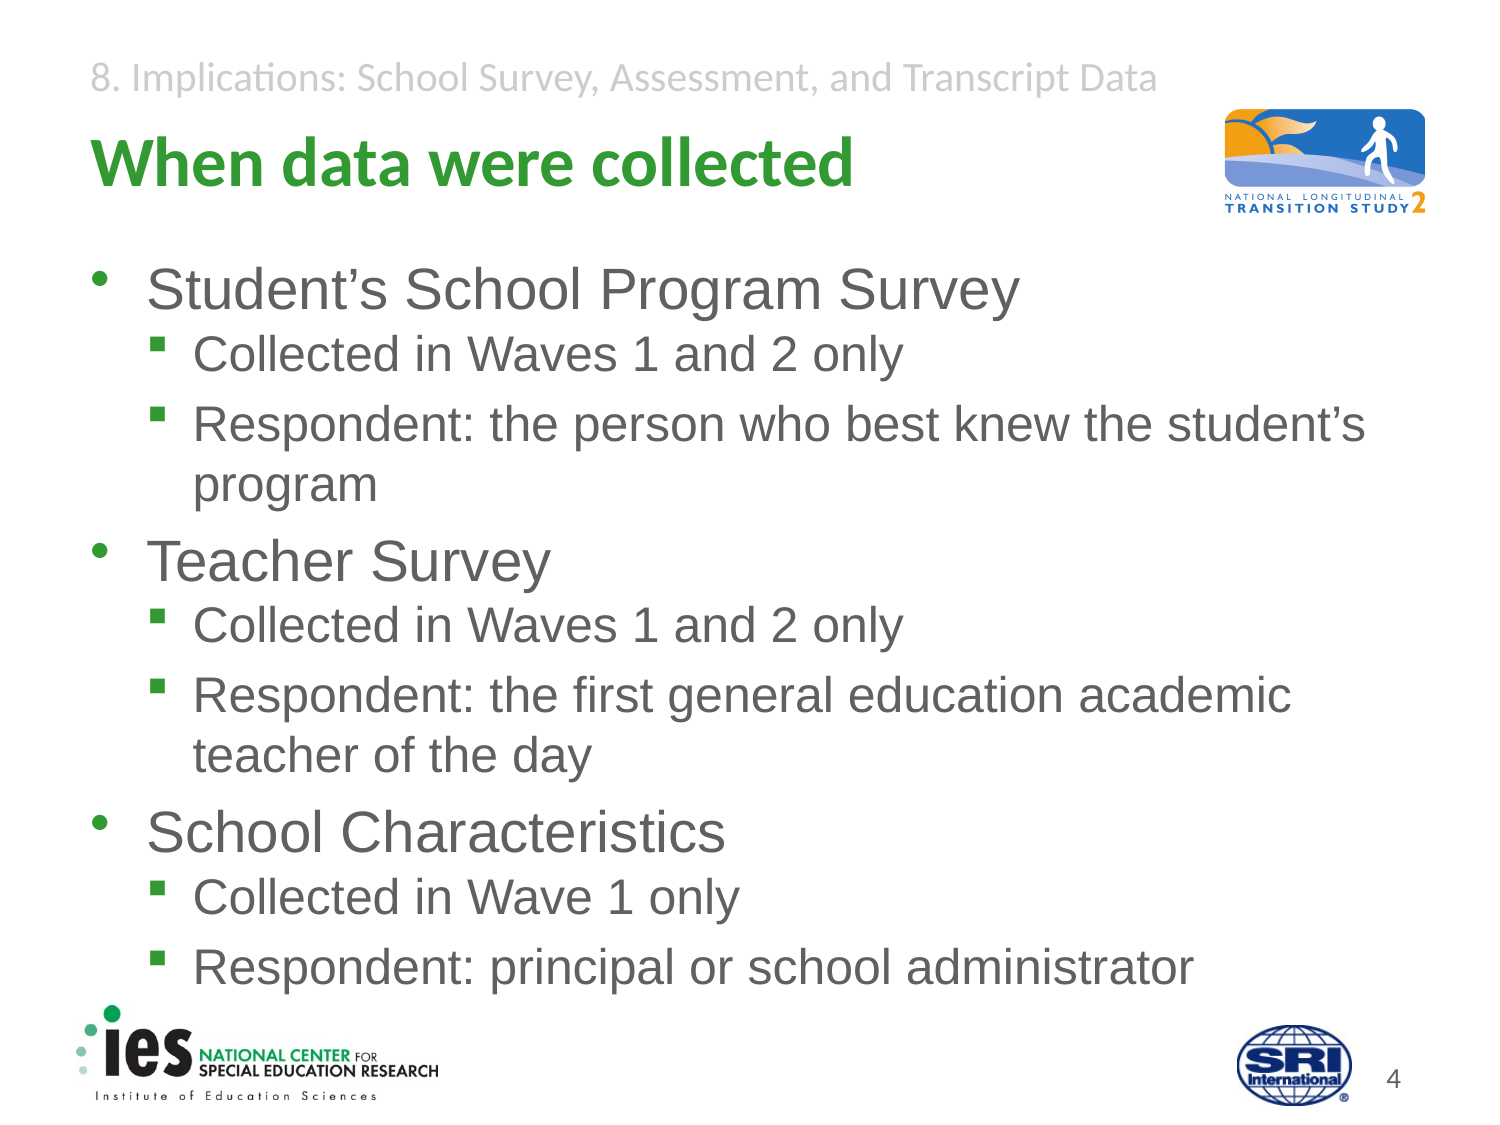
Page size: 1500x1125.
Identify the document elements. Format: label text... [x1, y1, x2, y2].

slide_number 3 [1312, 1051, 1417, 1125]
list Student’s School Program Survey Collected in Waves 1 and 2 only Respondent: the person who best knew the student’s program Teacher Survey Collected in Waves 1 and 2 only Respondent: the first general education academic teacher of the day School Characteristics Collected in Wave 1 only Respondent: principal or school administrator [74, 243, 1426, 987]
picture [1237, 1025, 1352, 1106]
picture [76, 1005, 438, 1100]
title When data were collected [74, 90, 1426, 226]
